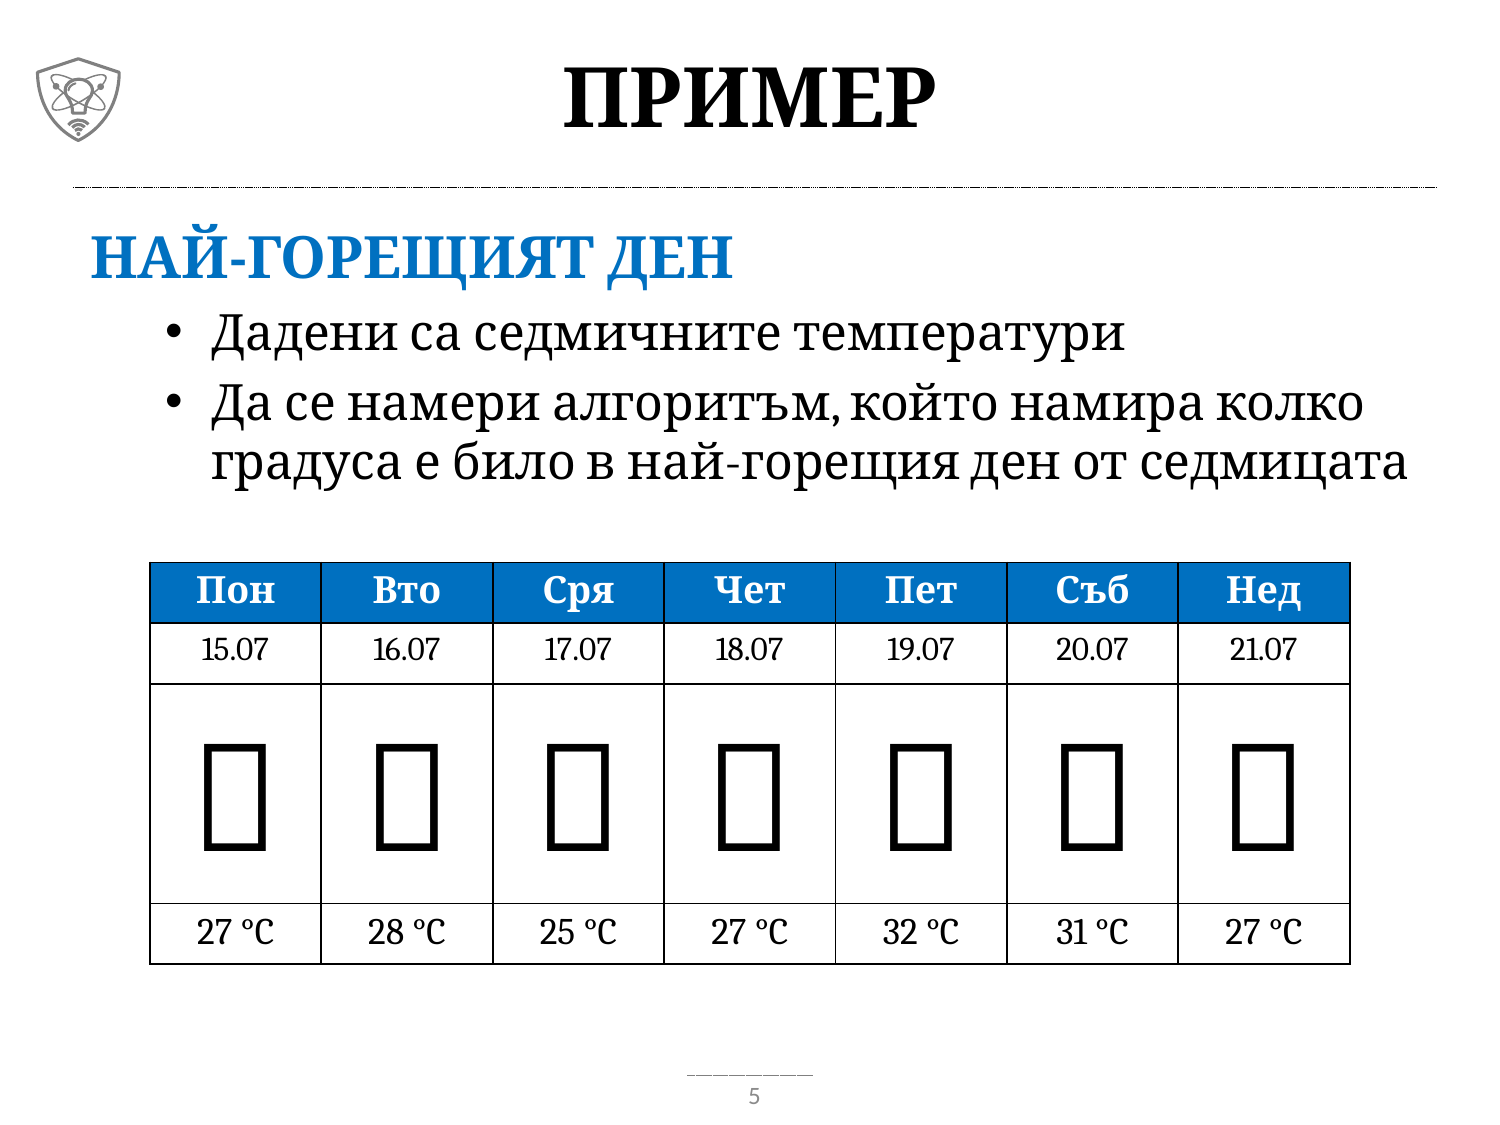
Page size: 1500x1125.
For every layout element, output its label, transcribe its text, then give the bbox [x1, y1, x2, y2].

table_cell 32 °C [836, 904, 1006, 963]
list Най-горещият ден Дадени са седмичните температури Да се намери алгоритъм, който намира колко градуса е било в най-горещия ден от седмицата [75, 212, 1450, 1063]
table_cell  [151, 685, 320, 903]
table_cell 27 °C [151, 904, 320, 963]
table_cell 19.07 [836, 624, 1006, 683]
table_header Съб [1008, 563, 1177, 622]
table_cell 17.07 [494, 624, 663, 683]
table_cell 27 °C [665, 904, 835, 963]
table_cell 15.07 [151, 624, 320, 683]
table_cell  [836, 685, 1006, 903]
table_cell 20.07 [1008, 624, 1177, 683]
table_header Вто [322, 563, 492, 622]
table_header Пон [151, 563, 320, 622]
table_cell 18.07 [665, 624, 835, 683]
table_cell  [322, 685, 492, 903]
table_cell  [665, 685, 835, 903]
table_cell  [1008, 685, 1177, 903]
table_cell 31 °C [1008, 904, 1177, 963]
table_header Сря [494, 563, 663, 622]
title Пример [0, 0, 1500, 188]
table_header Нед [1179, 563, 1349, 622]
table_cell  [494, 685, 663, 903]
table_cell  [1179, 685, 1349, 903]
table_header Пет [836, 563, 1006, 622]
table_header Чет [665, 563, 835, 622]
table_cell 21.07 [1179, 624, 1349, 683]
table_cell 25 °C [494, 904, 663, 963]
table_cell 16.07 [322, 624, 492, 683]
table_cell 28 °C [322, 904, 492, 963]
slide_number 5 [579, 1065, 930, 1125]
table_cell 27 °C [1179, 904, 1349, 963]
